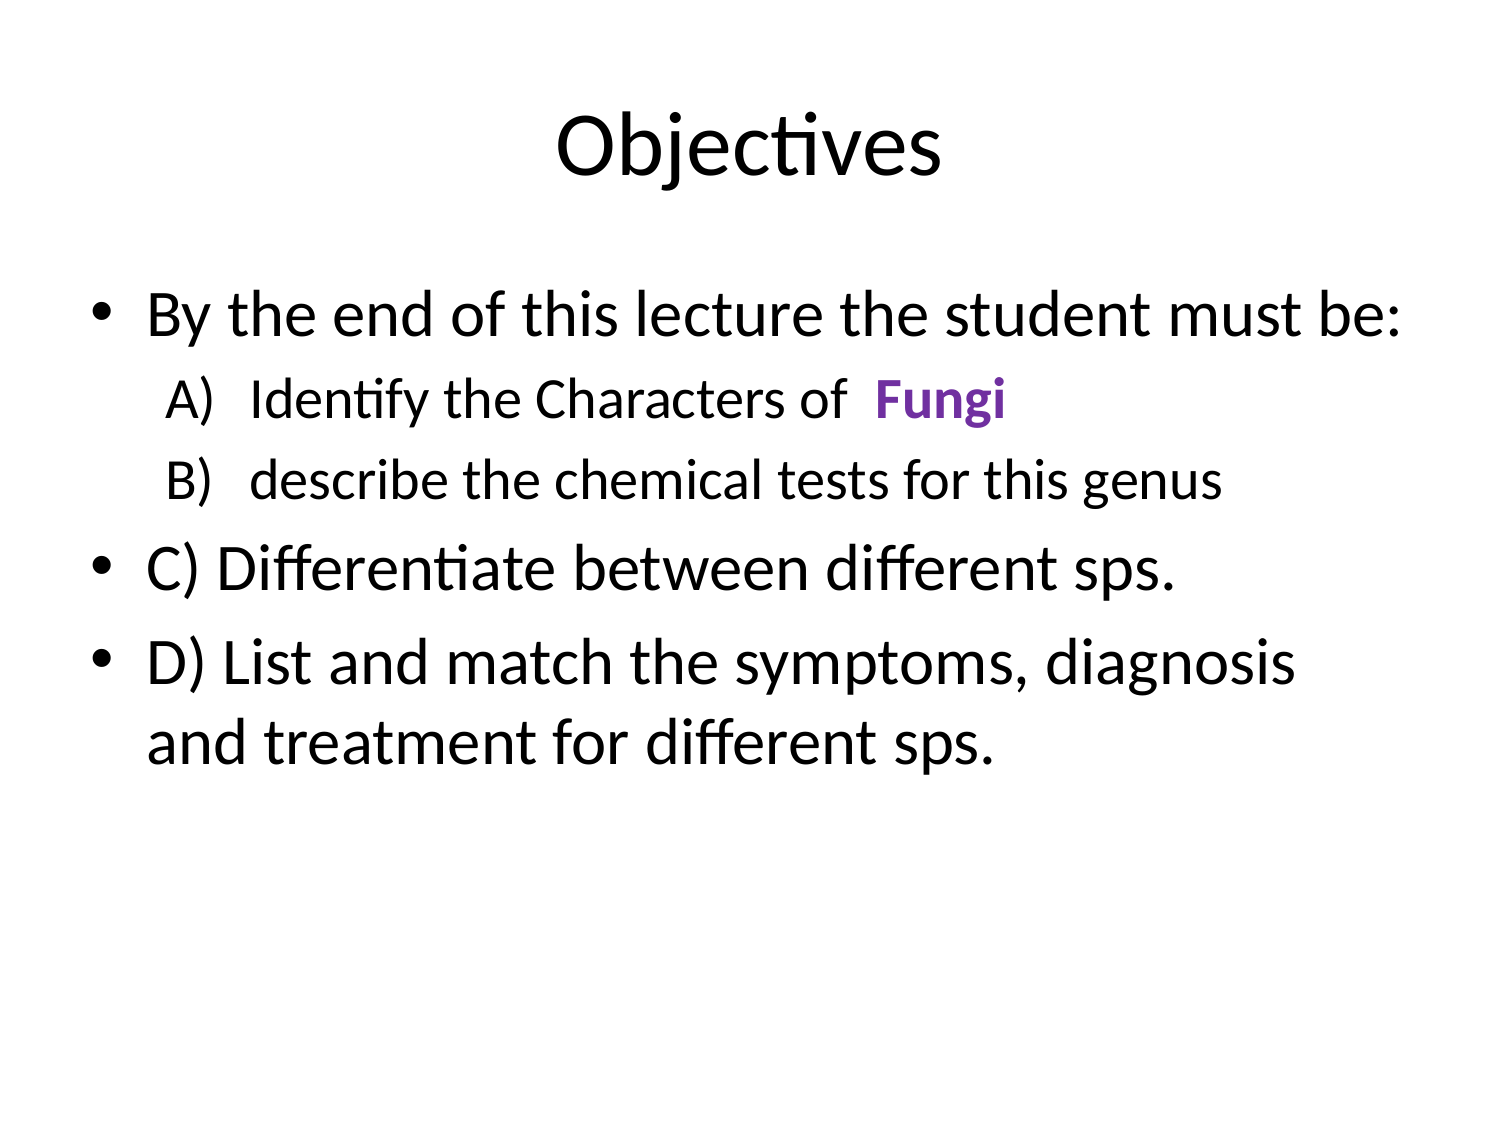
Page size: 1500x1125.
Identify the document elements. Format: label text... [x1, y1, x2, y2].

list By the end of this lecture the student must be: Identify the Characters of Fungi describe the chemical tests for this genus C) Differentiate between different sps. D) List and match the symptoms, diagnosis and treatment for different sps. [75, 262, 1425, 1005]
title Objectives [75, 45, 1425, 233]
